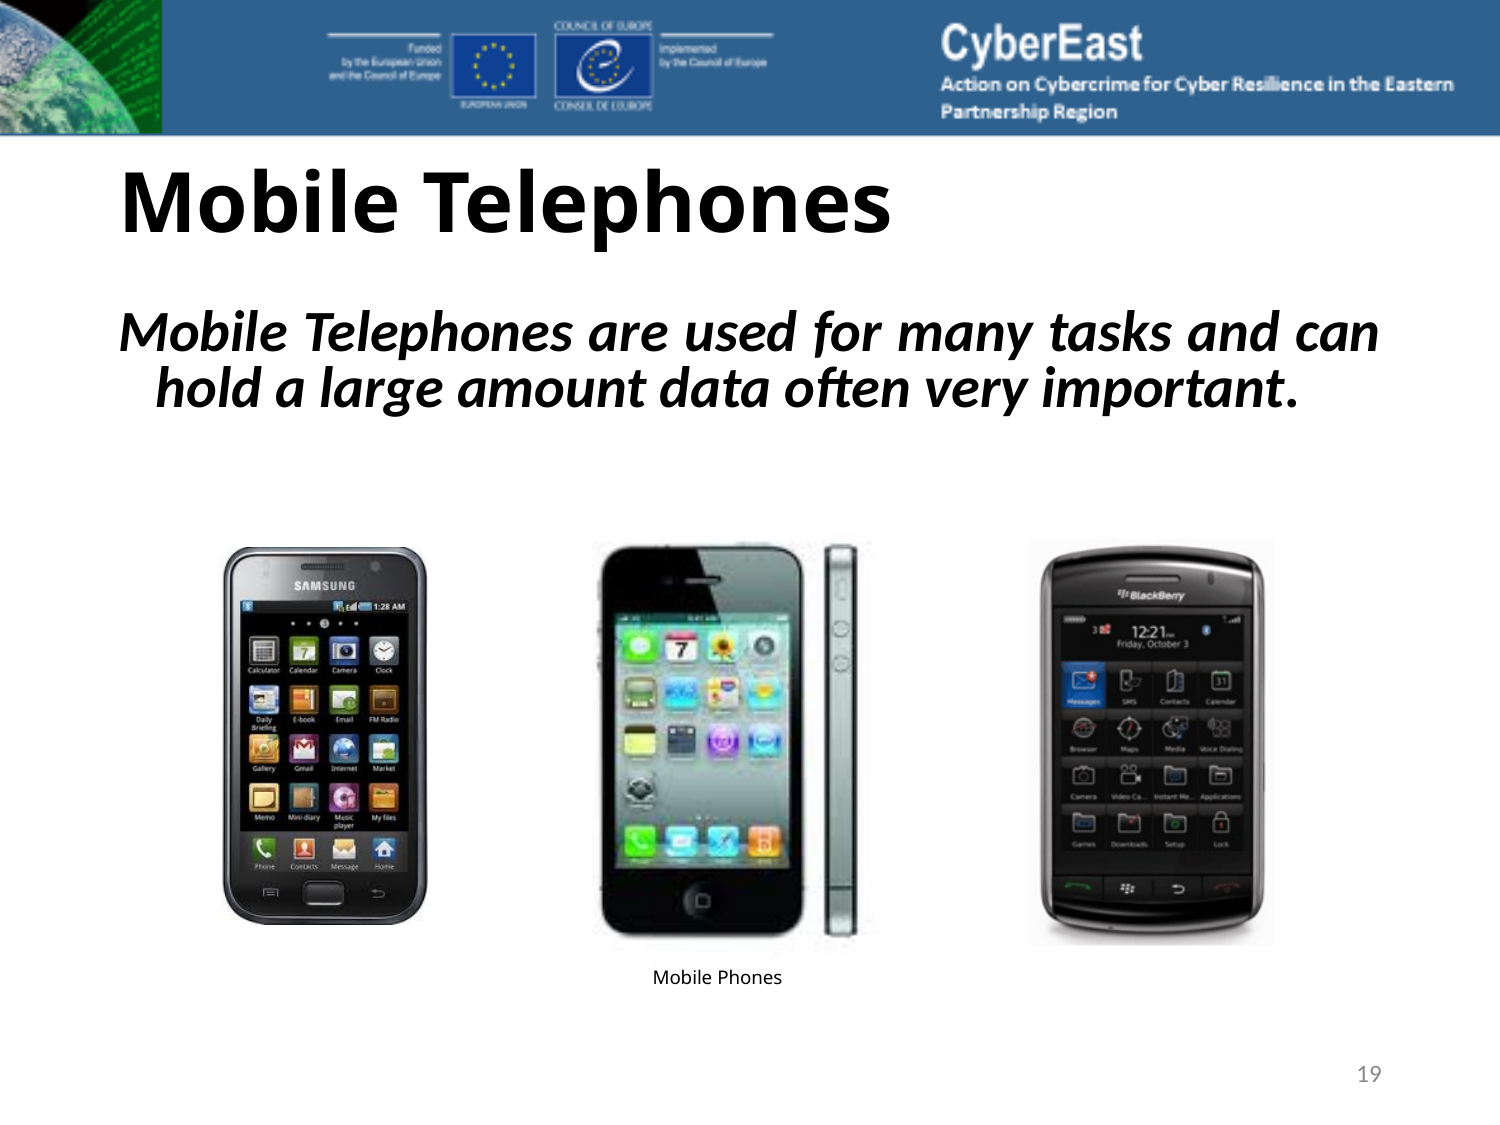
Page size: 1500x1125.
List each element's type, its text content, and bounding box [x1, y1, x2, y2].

picture [0, 0, 1500, 1125]
title Mobile Telephones [103, 97, 1397, 299]
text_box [220, 503, 1294, 989]
list Mobile Telephones are used for many tasks and can hold a large amount data often very important. [103, 299, 1397, 1014]
slide_number 19 [1059, 1042, 1397, 1103]
